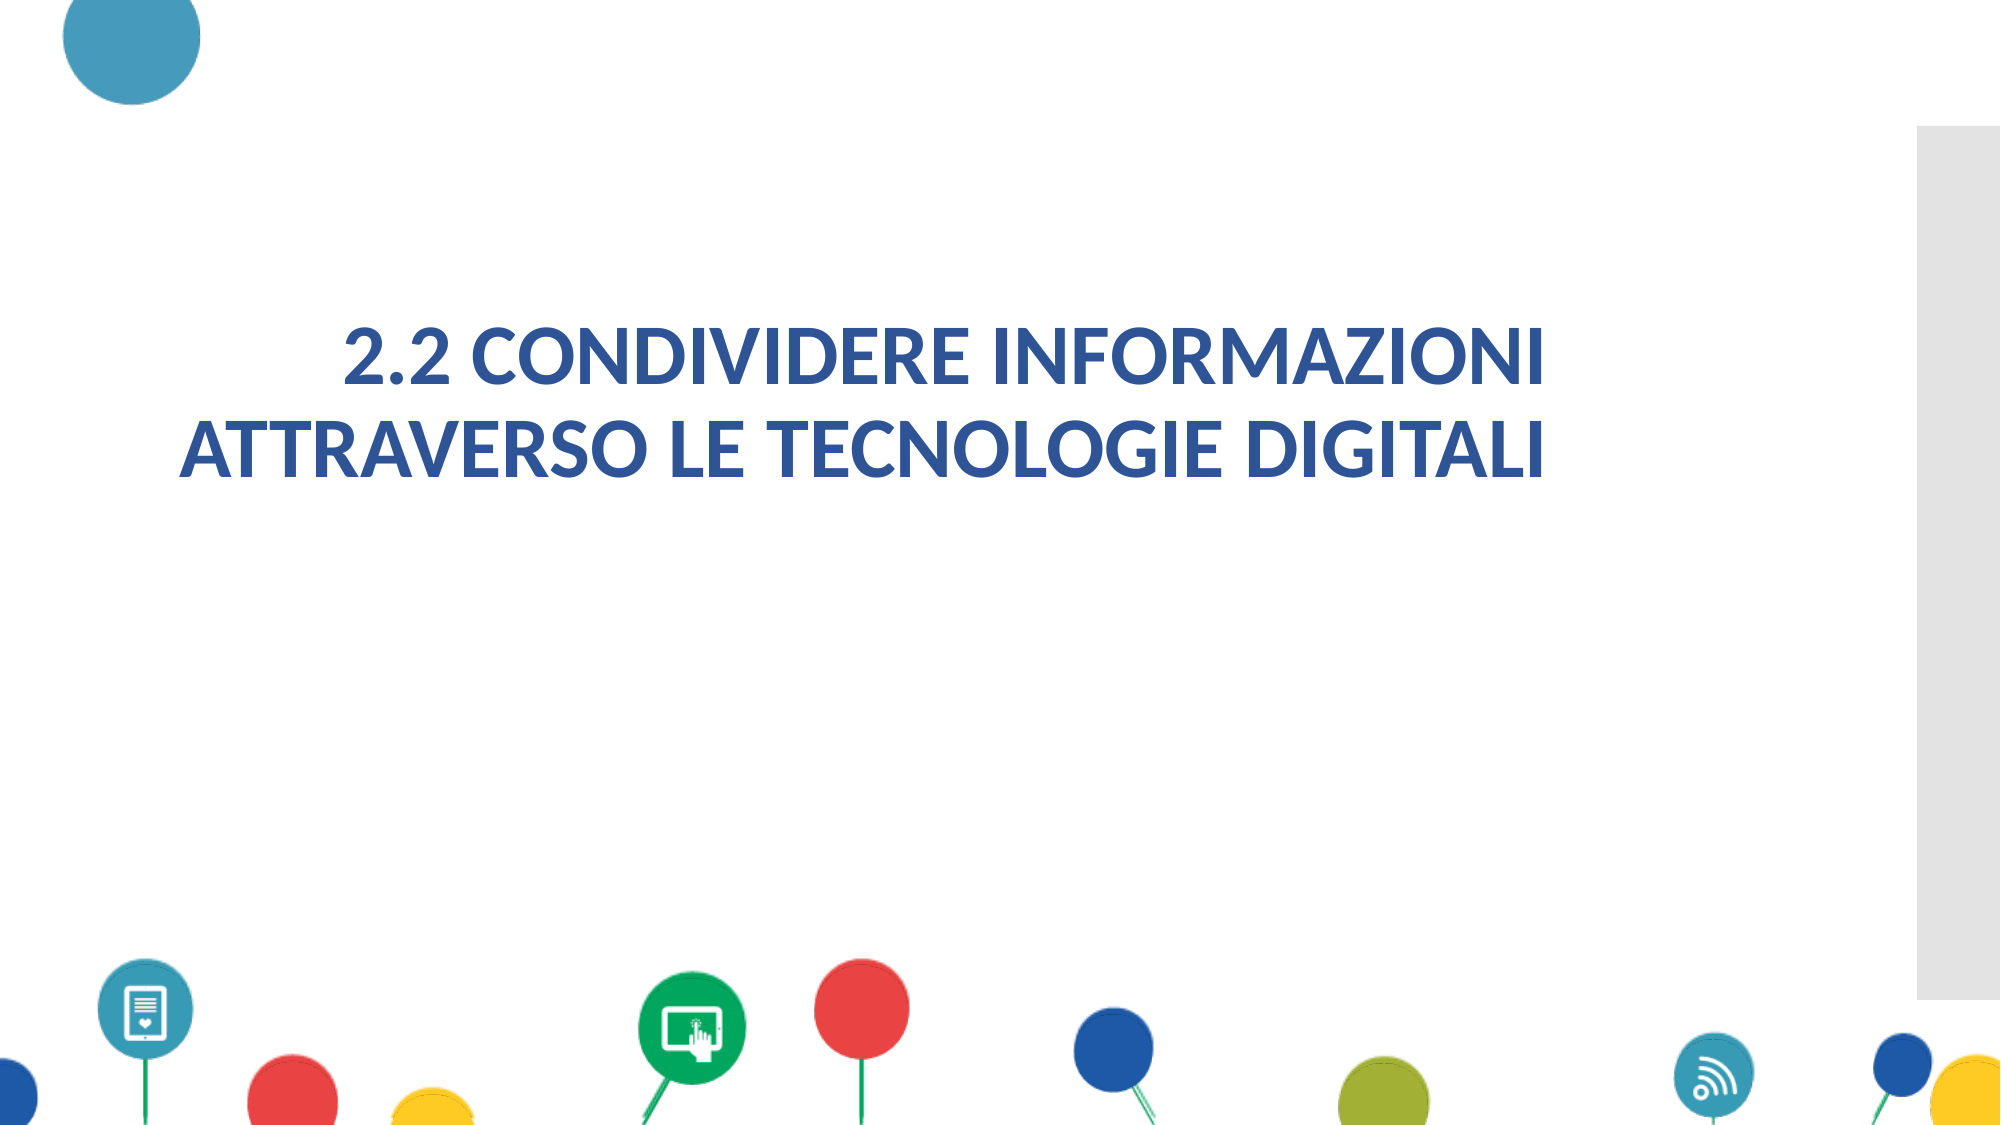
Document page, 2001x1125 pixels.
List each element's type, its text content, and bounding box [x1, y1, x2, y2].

title 2.2 Condividere informazioni attraverso le tecnologie digitali [131, 294, 1569, 512]
picture [0, 0, 2001, 1125]
text_box [1916, 125, 2000, 1000]
